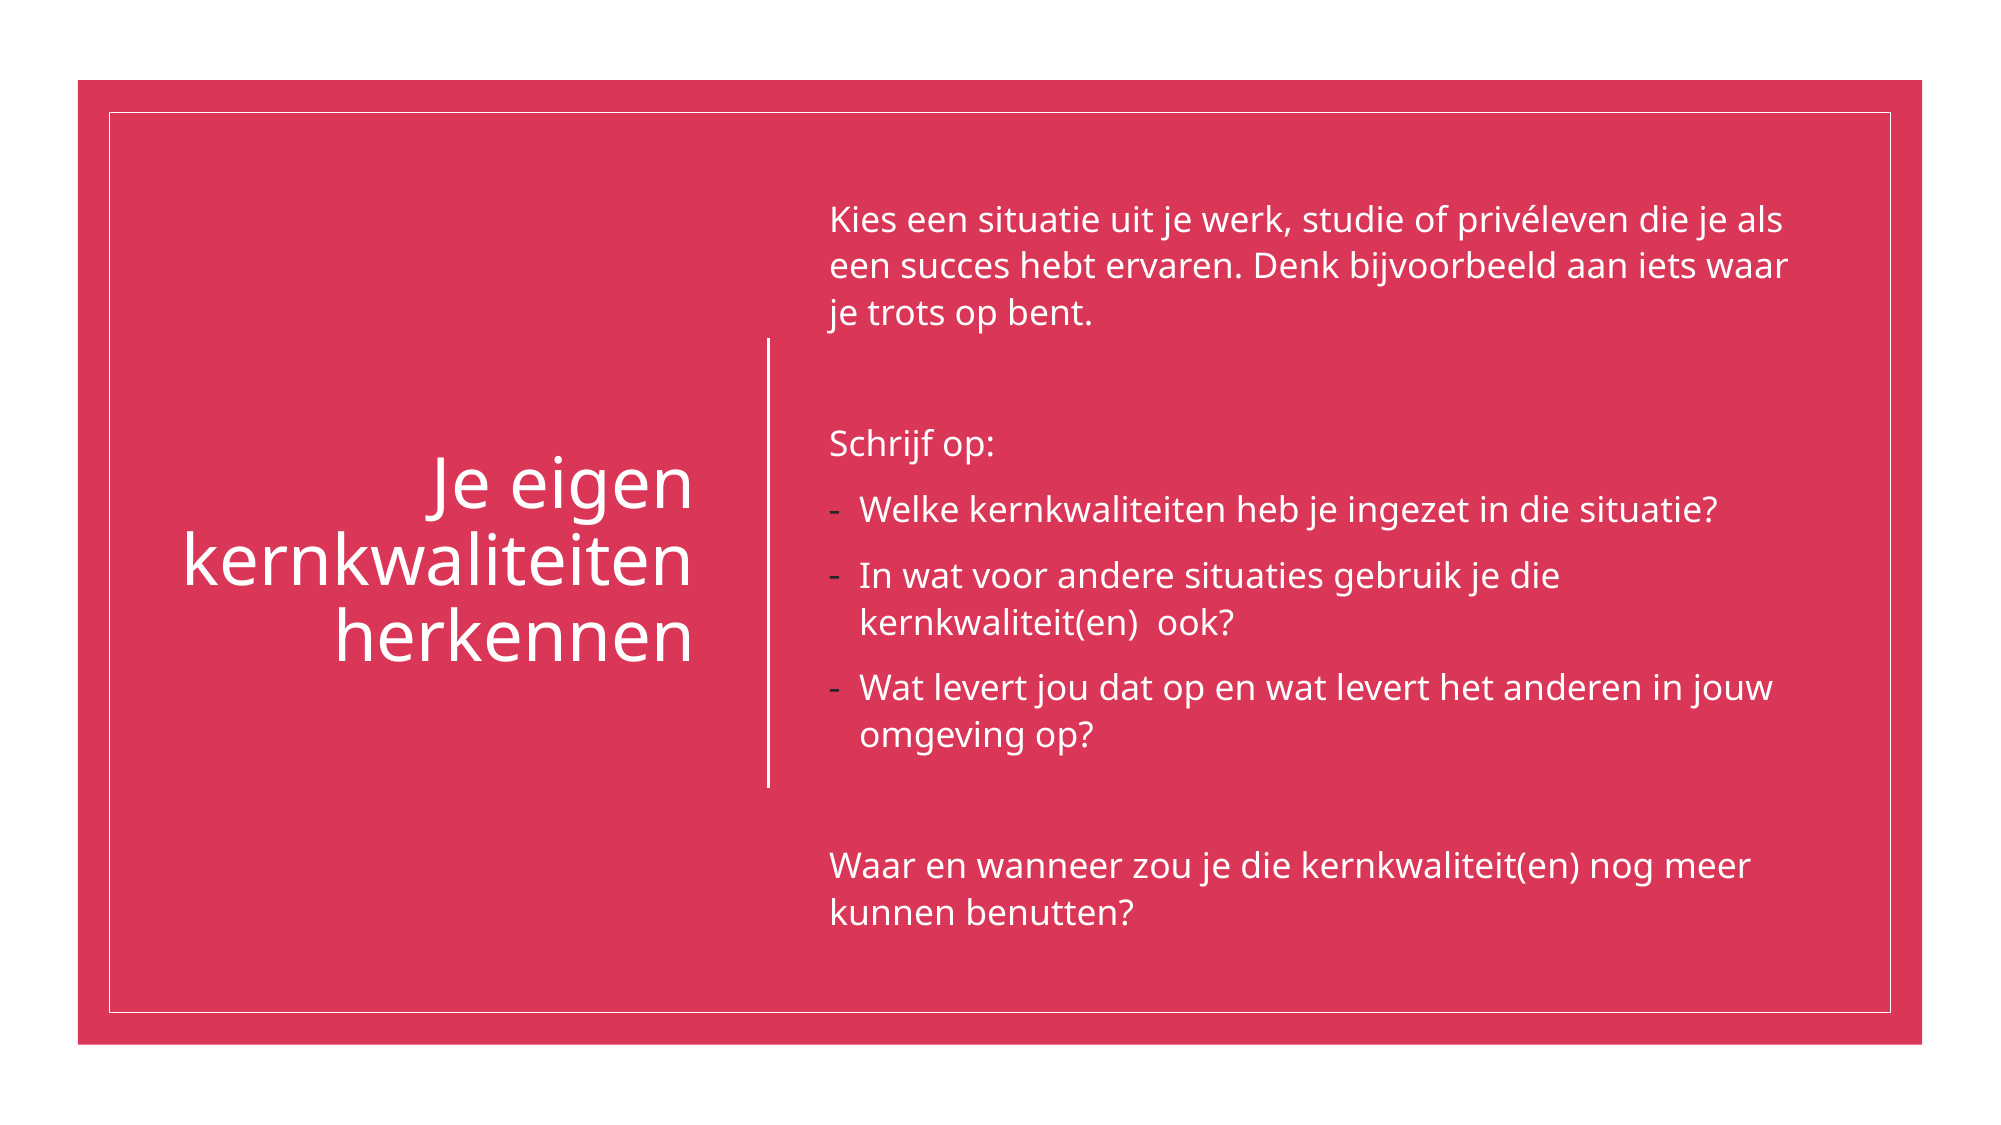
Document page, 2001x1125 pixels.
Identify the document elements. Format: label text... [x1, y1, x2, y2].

text_box [77, 79, 1923, 1046]
title Je eigen kernkwaliteiten herkennen [142, 164, 711, 961]
list Kies een situatie uit je werk, studie of privéleven die je als een succes hebt ervaren. Denk bijvoorbeeld aan iets waar je trots op bent. Schrijf op: Welke kernkwaliteiten heb je ingezet in die situatie? In wat voor andere situaties gebruik je die kernkwaliteit(en) ook? Wat levert jou dat op en wat levert het anderen in jouw omgeving op? Waar en wanneer zou je die kernkwaliteit(en) nog meer kunnen benutten? [814, 164, 1834, 961]
text_box [109, 112, 1891, 1013]
text_box [0, 0, 2000, 1125]
